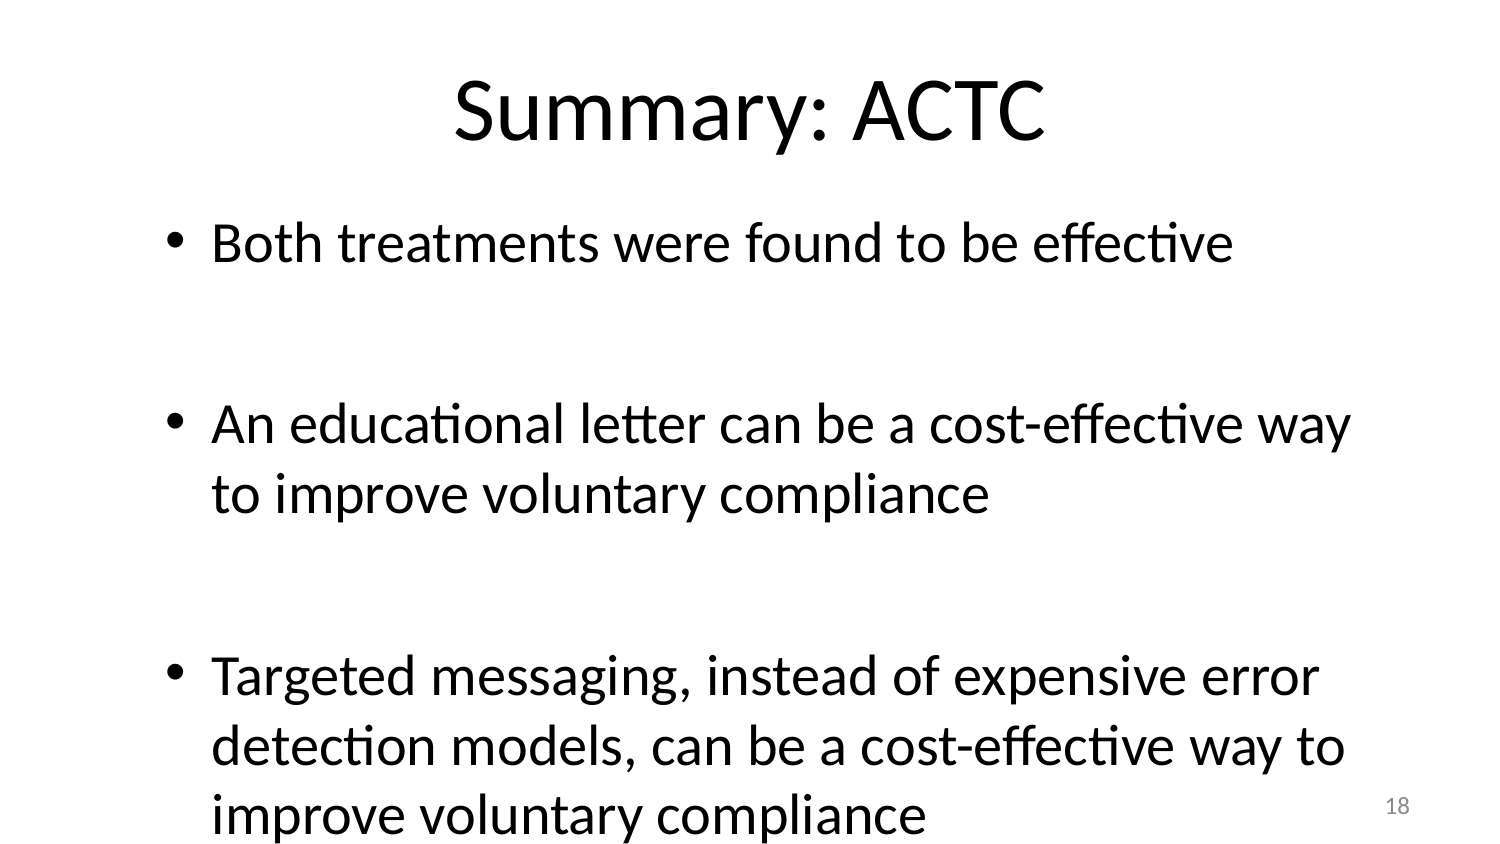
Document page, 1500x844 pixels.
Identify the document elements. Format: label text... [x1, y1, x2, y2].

title Summary: ACTC [75, 33, 1425, 175]
list Both treatments were found to be effective An educational letter can be a cost-effective way to improve voluntary compliance Targeted messaging, instead of expensive error detection models, can be a cost-effective way to improve voluntary compliance [75, 196, 1425, 754]
slide_number 18 [1074, 782, 1425, 827]
